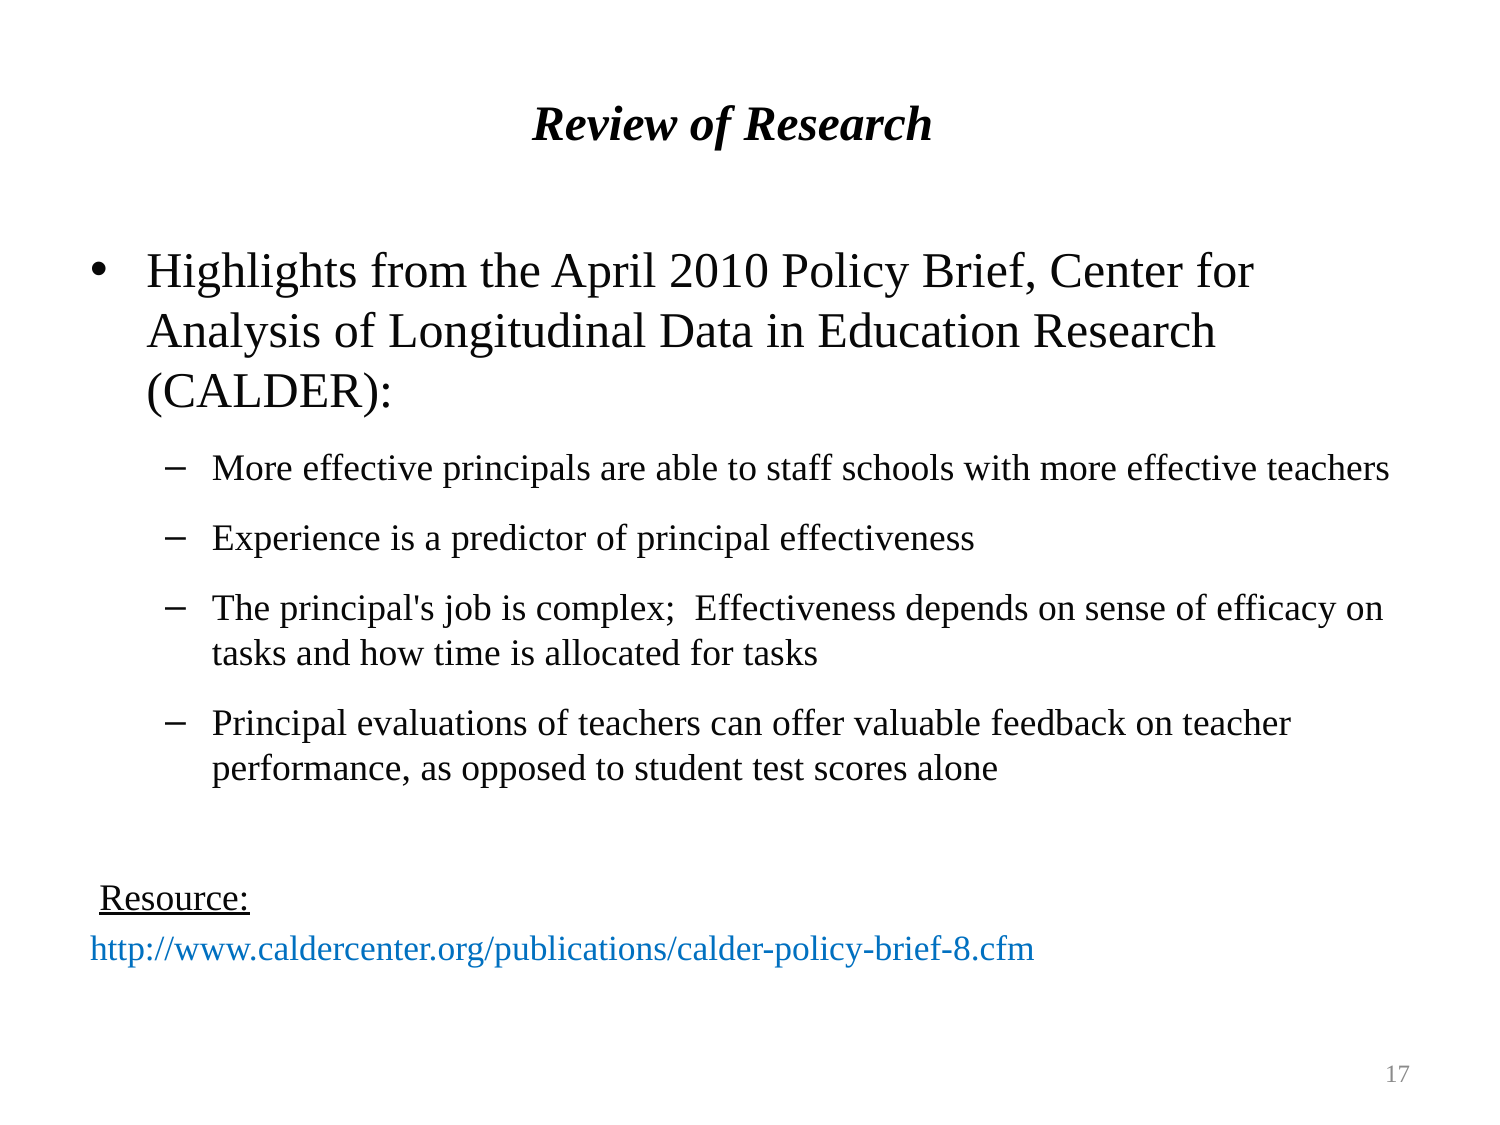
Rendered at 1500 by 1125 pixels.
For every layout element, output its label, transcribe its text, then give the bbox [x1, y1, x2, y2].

list Highlights from the April 2010 Policy Brief, Center for Analysis of Longitudinal Data in Education Research (CALDER): More effective principals are able to staff schools with more effective teachers Experience is a predictor of principal effectiveness The principal's job is complex; Effectiveness depends on sense of efficacy on tasks and how time is allocated for tasks Principal evaluations of teachers can offer valuable feedback on teacher performance, as opposed to student test scores alone Resource: http://www.caldercenter.org/publications/calder-policy-brief-8.cfm [75, 230, 1425, 1000]
title Review of Research [64, 43, 1415, 158]
slide_number 17 [1074, 1042, 1425, 1103]
